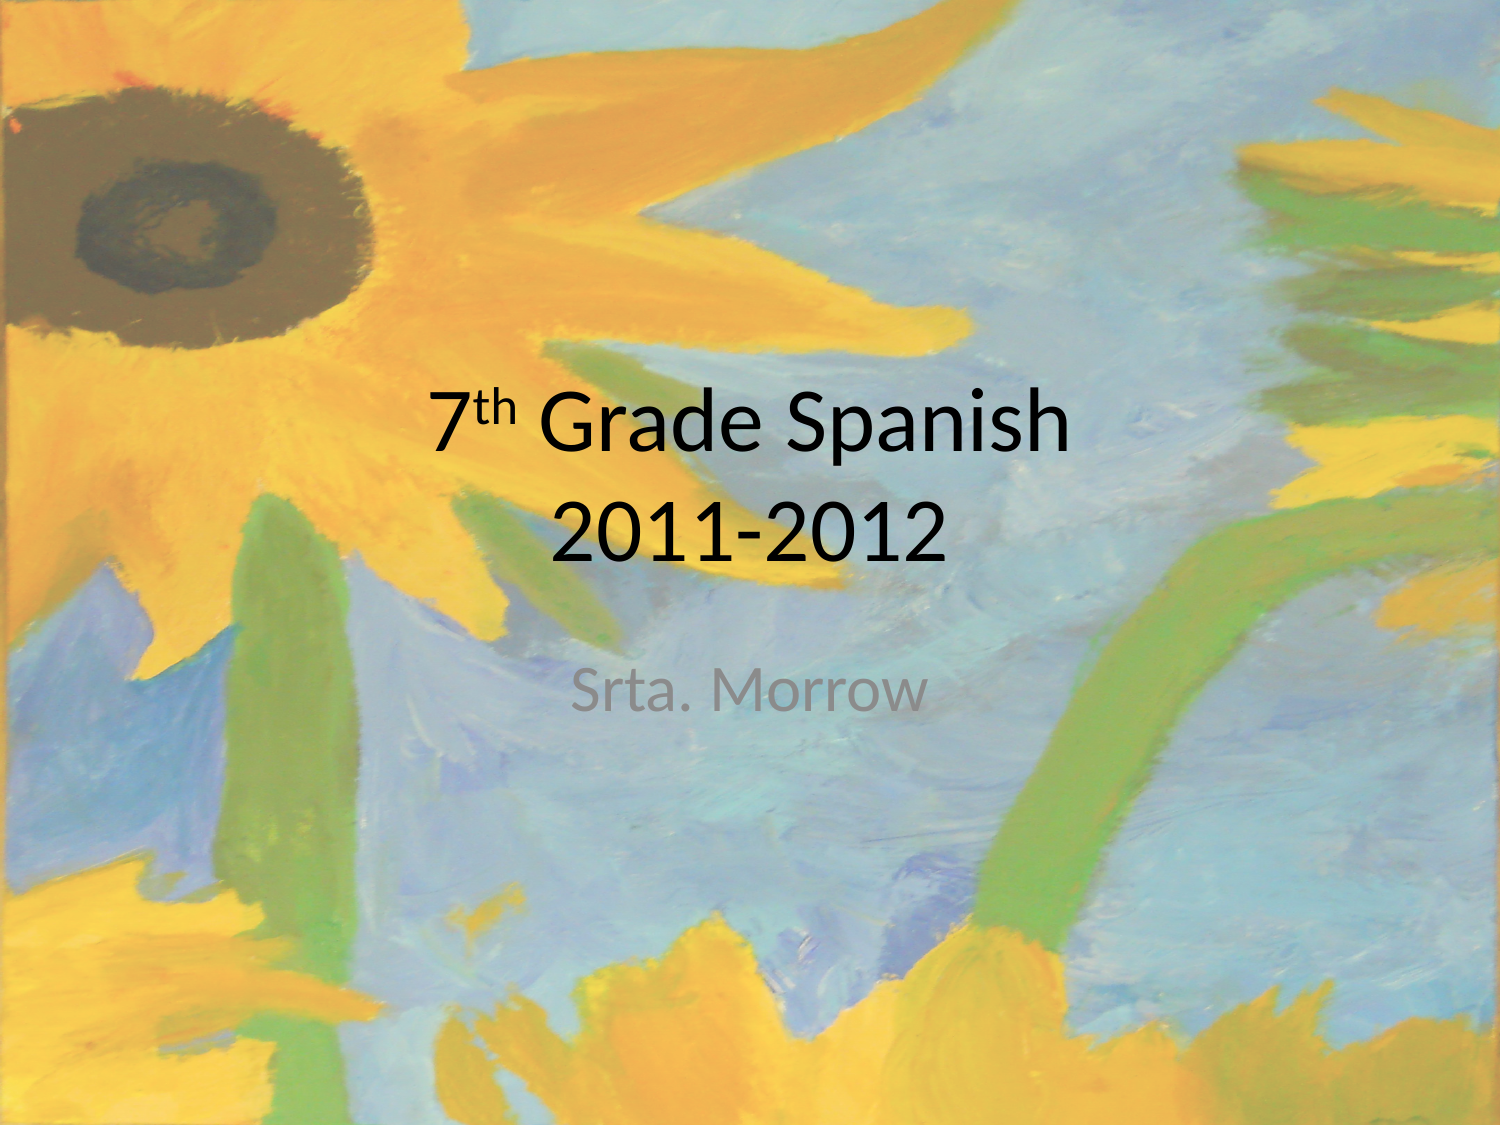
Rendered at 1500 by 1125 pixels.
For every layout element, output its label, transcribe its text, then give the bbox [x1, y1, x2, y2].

subtitle Srta. Morrow [225, 637, 1275, 925]
title 7th Grade Spanish 2011-2012 [112, 349, 1388, 591]
